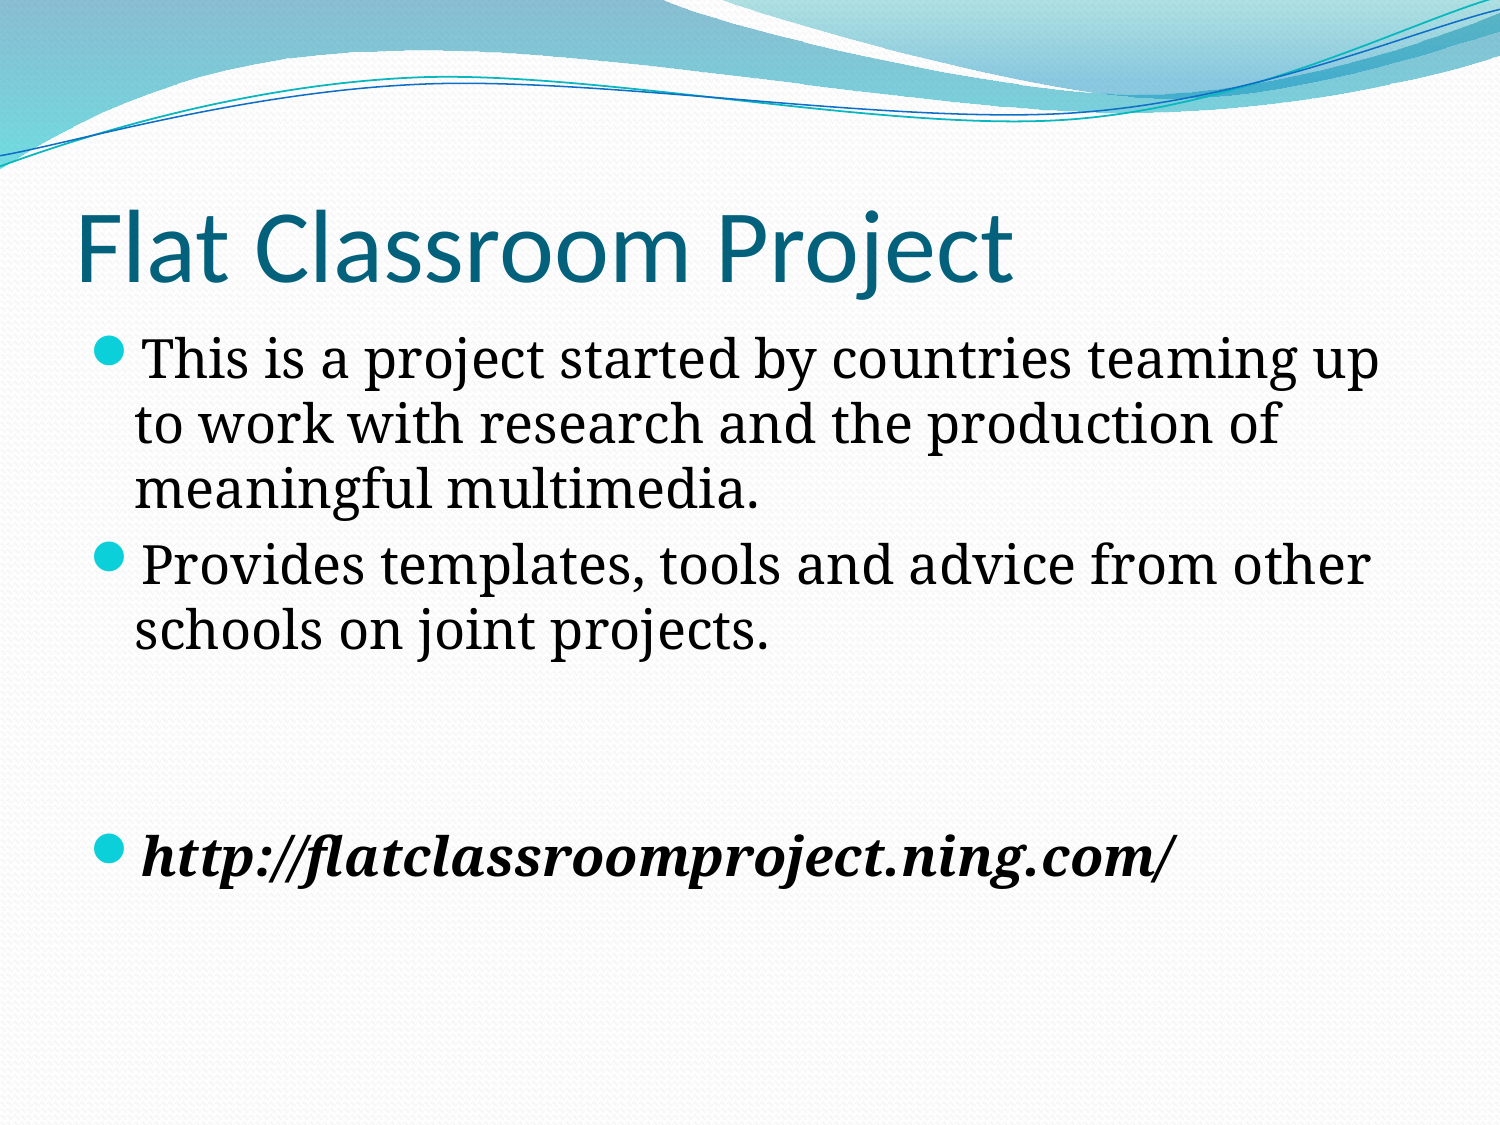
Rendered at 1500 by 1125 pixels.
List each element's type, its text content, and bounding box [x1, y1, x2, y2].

list This is a project started by countries teaming up to work with research and the production of meaningful multimedia. Provides templates, tools and advice from other schools on joint projects. http://flatclassroomproject.ning.com/ [75, 317, 1425, 1038]
title Flat Classroom Project [75, 115, 1425, 303]
